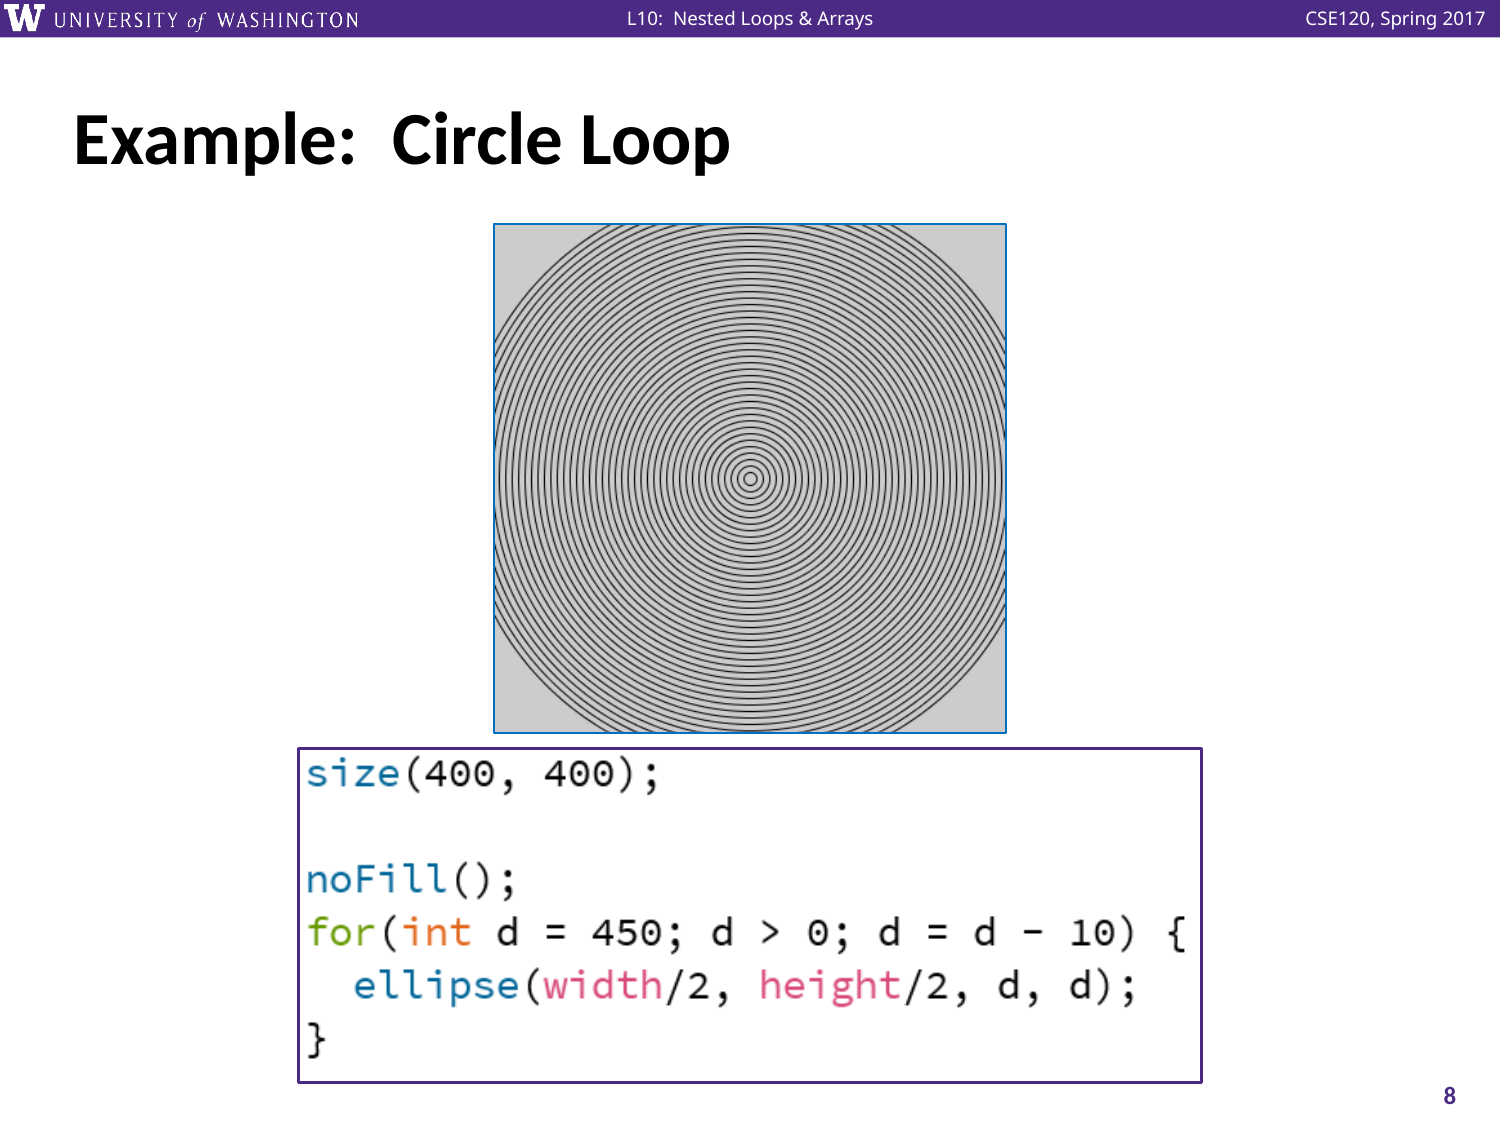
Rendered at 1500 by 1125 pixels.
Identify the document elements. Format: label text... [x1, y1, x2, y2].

picture [299, 749, 1201, 1081]
picture [494, 224, 1006, 733]
slide_number 8 [1400, 1065, 1500, 1125]
picture [4, 4, 358, 32]
title Example: Circle Loop [58, 71, 1438, 198]
